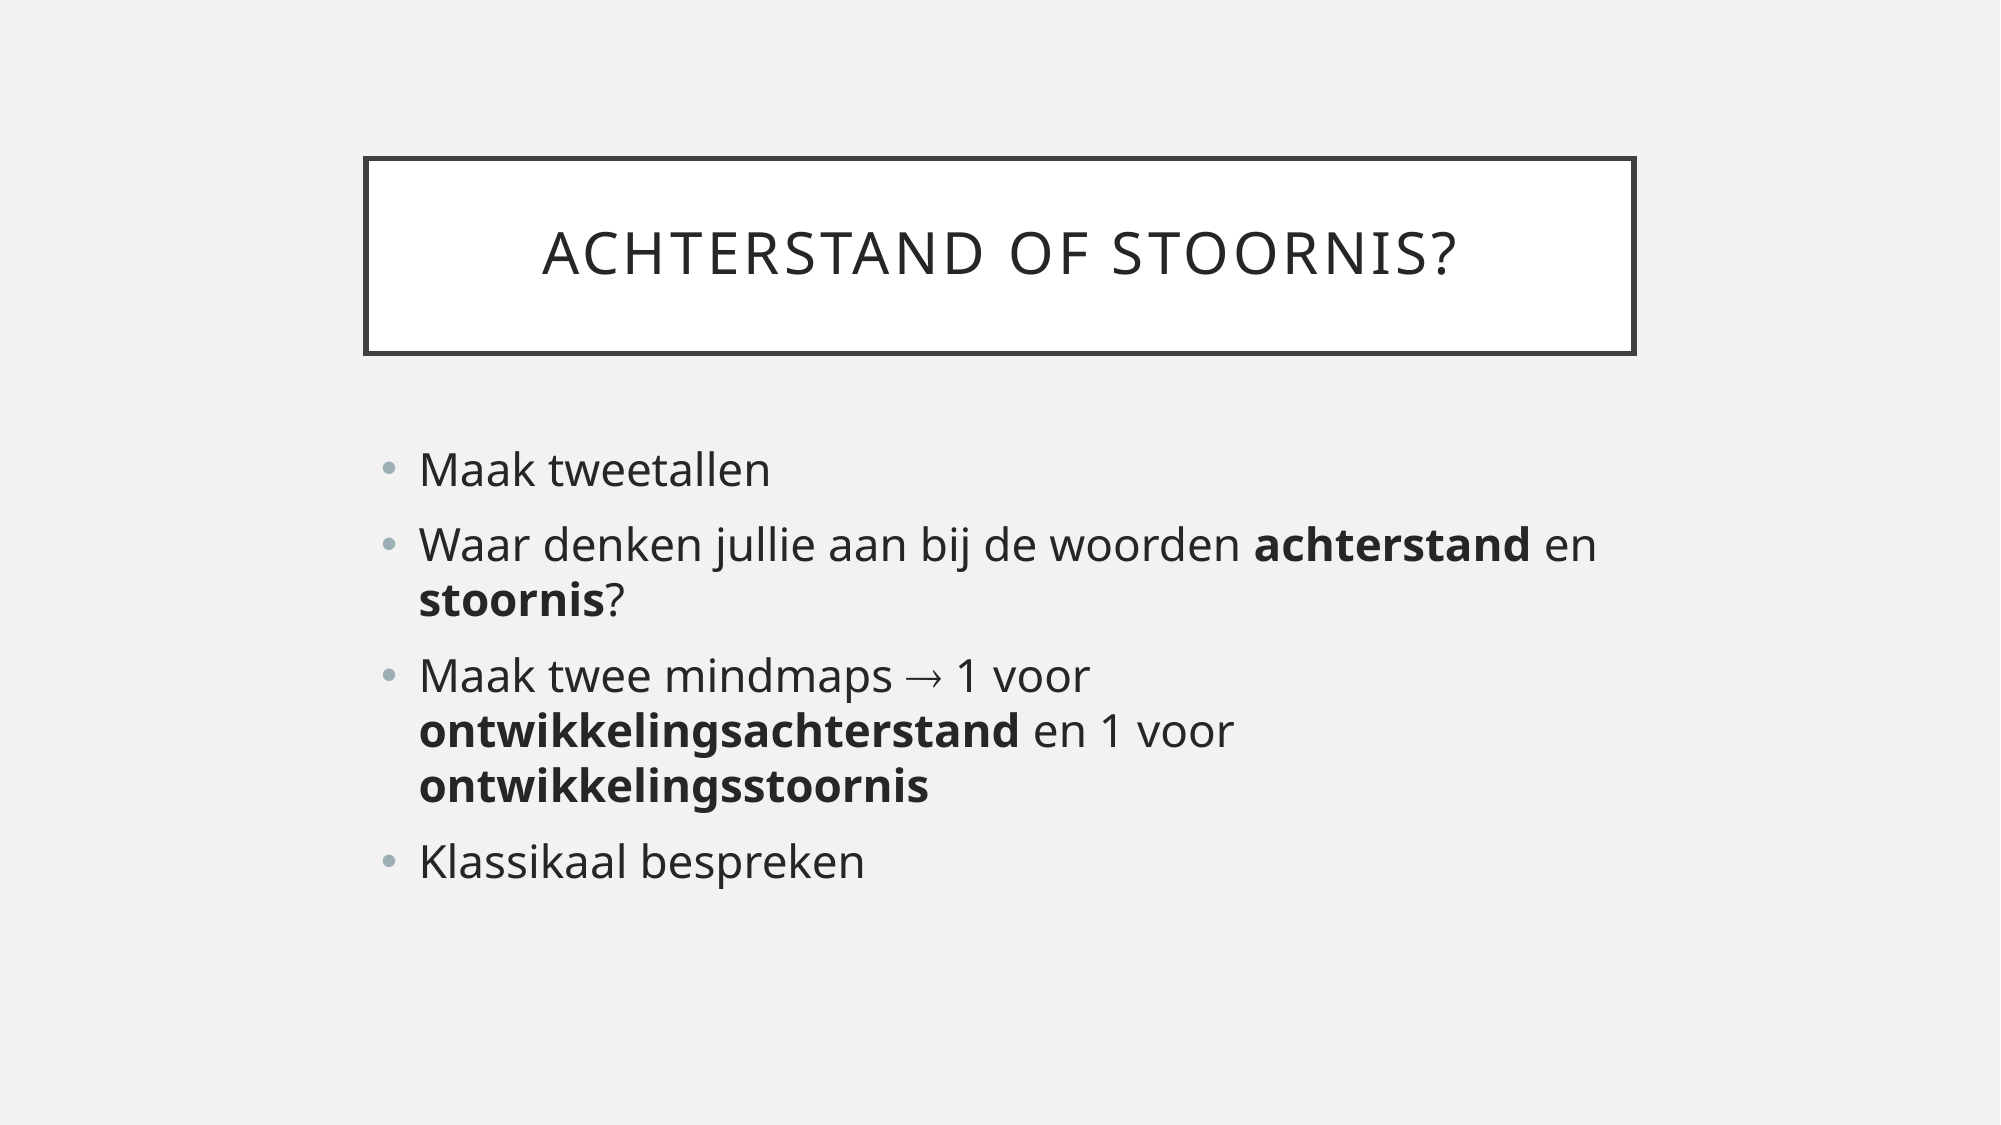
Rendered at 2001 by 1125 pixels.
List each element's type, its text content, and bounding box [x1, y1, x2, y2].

title Achterstand of stoornis? [363, 156, 1637, 356]
list Maak tweetallen Waar denken jullie aan bij de woorden achterstand en stoornis? Maak twee mindmaps  1 voor ontwikkelingsachterstand en 1 voor ontwikkelingsstoornis Klassikaal bespreken [366, 432, 1634, 942]
